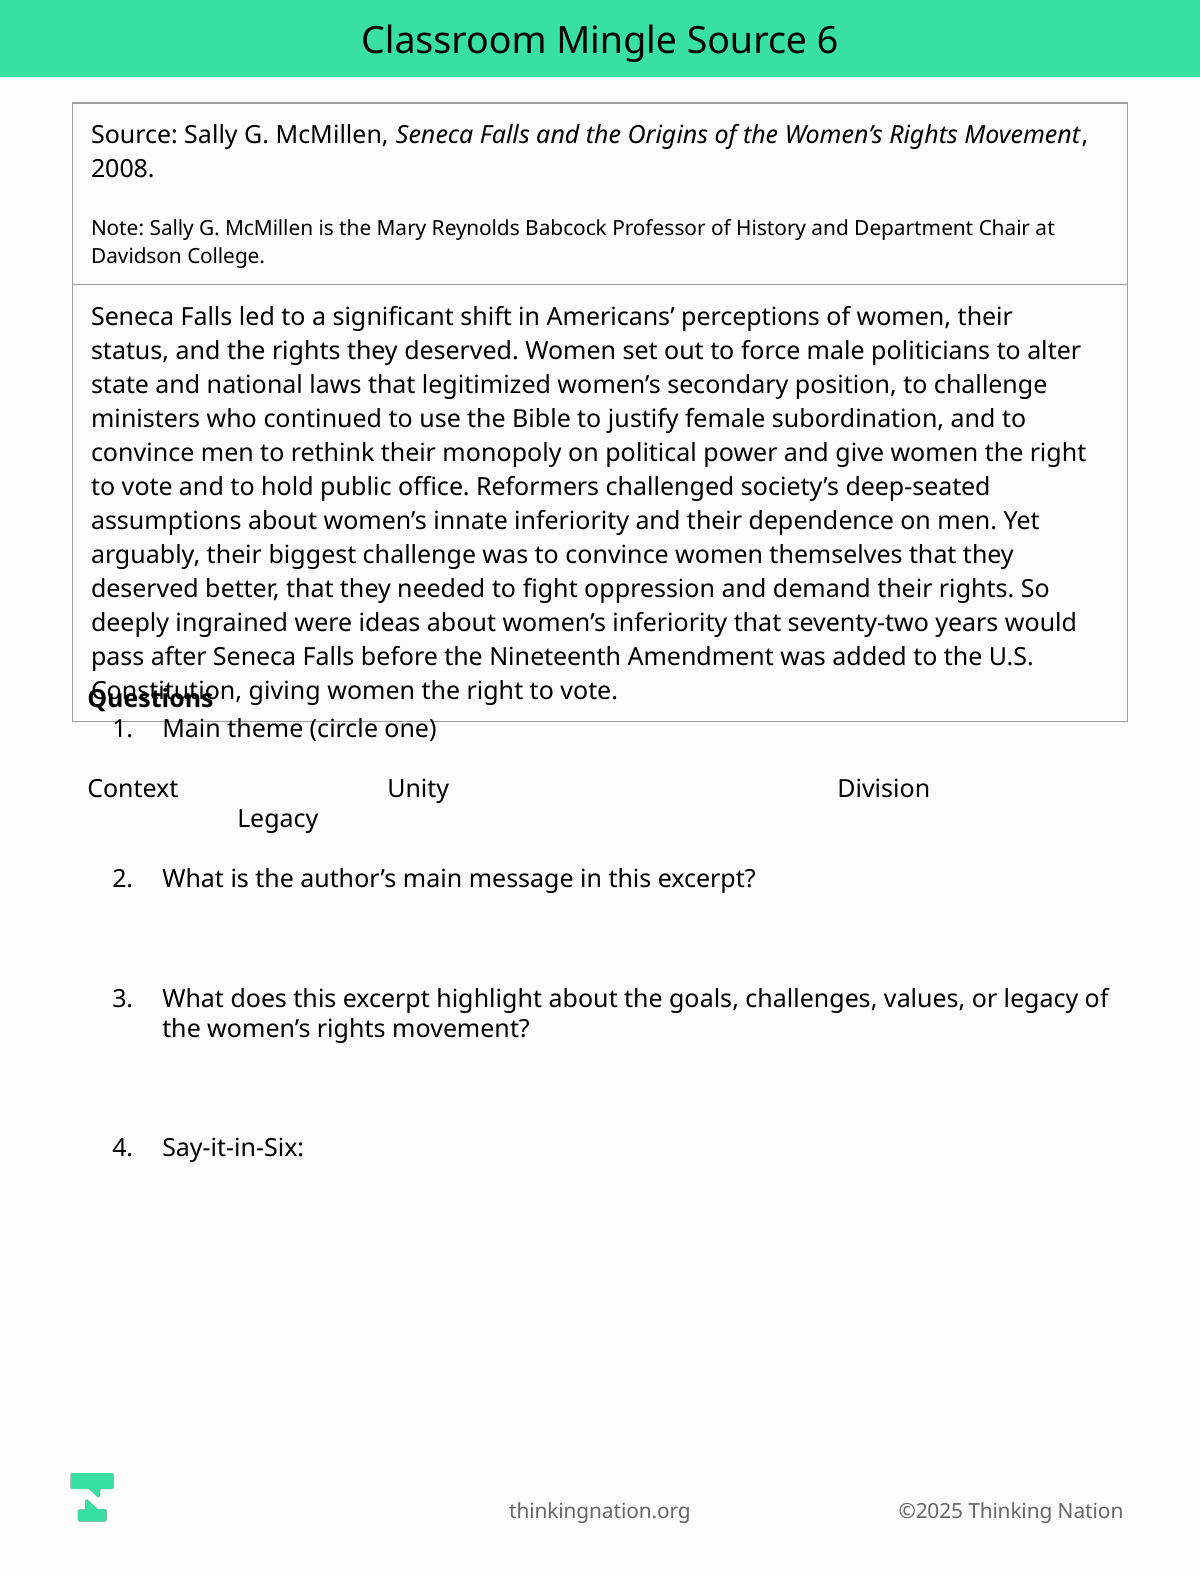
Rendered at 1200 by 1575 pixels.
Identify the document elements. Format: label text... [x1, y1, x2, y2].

text_box Questions Main theme (circle one) Context Unity Division Legacy What is the author’s main message in this excerpt? What does this excerpt highlight about the goals, challenges, values, or legacy of the women’s rights movement? Say-it-in-Six: [72, 667, 1128, 1199]
text_box thinkingnation.org [457, 1483, 742, 1532]
table_cell Seneca Falls led to a significant shift in Americans’ perceptions of women, their status, and the rights they deserved. Women set out to force male politicians to alter state and national laws that legitimized women’s secondary position, to challenge ministers who continued to use the Bible to justify female subordination, and to convince men to rethink their monopoly on political power and give women the right to vote and to hold public office. Reformers challenged society’s deep-seated assumptions about women’s innate inferiority and their dependence on men. Yet arguably, their biggest challenge was to convince women themselves that they deserved better, that they needed to fight oppression and demand their rights. So deeply ingrained were ideas about women’s inferiority that seventy-two years would pass after Seneca Falls before the Nineteenth Amendment was added to the U.S. Constitution, giving women the right to vote. [73, 285, 1127, 667]
picture [58, 1463, 126, 1531]
table_header Source: Sally G. McMillen, Seneca Falls and the Origins of the Women’s Rights Movement, 2008. Note: Sally G. McMillen is the Mary Reynolds Babcock Professor of History and Department Chair at Davidson College. [73, 104, 1127, 284]
text_box Classroom Mingle Source 6 [0, 0, 1200, 77]
text_box ©2025 Thinking Nation [854, 1483, 1139, 1532]
